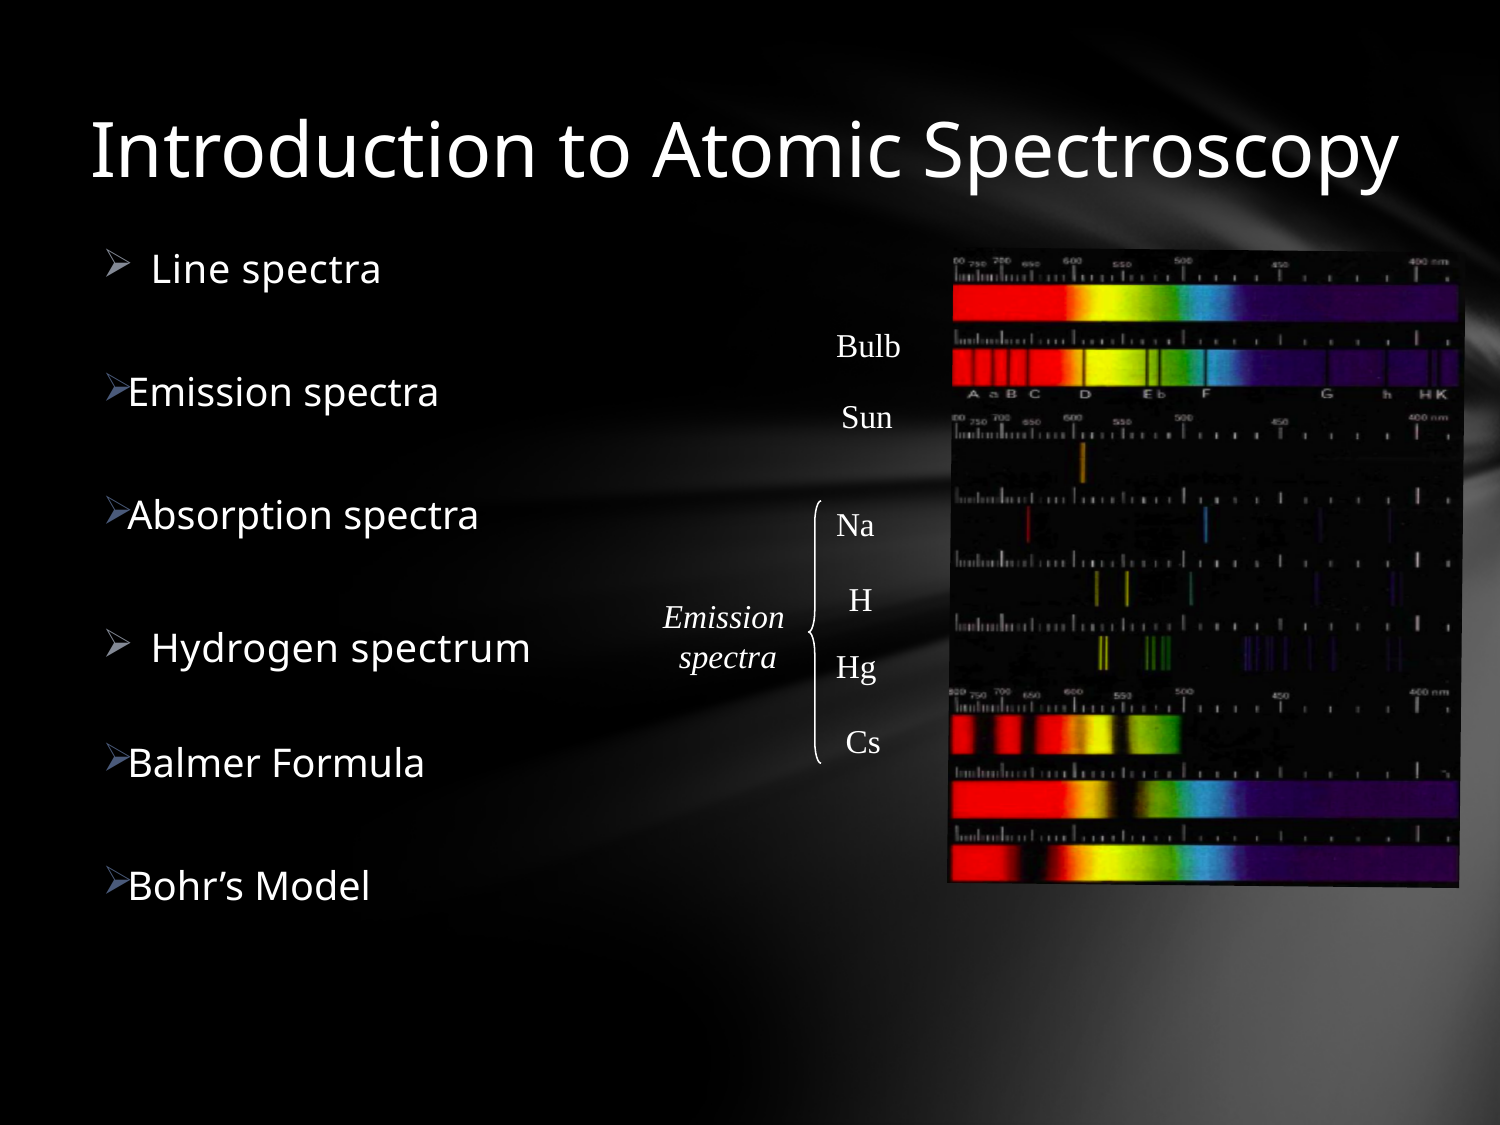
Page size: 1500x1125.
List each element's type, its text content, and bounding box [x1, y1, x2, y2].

text_box Sun [826, 388, 908, 443]
text_box Hg [822, 638, 892, 693]
title Introduction to Atomic Spectroscopy [75, 12, 1425, 200]
list Line spectra Emission spectra Absorption spectra Hydrogen spectrum Balmer Formula Bohr’s Model [87, 174, 1413, 918]
text_box Na [821, 495, 890, 551]
text_box Bulb [821, 317, 916, 372]
text_box H [833, 570, 888, 626]
picture [947, 247, 1466, 889]
text_box [809, 500, 822, 764]
text_box Cs [830, 713, 896, 768]
text_box Emission spectra [648, 588, 809, 683]
